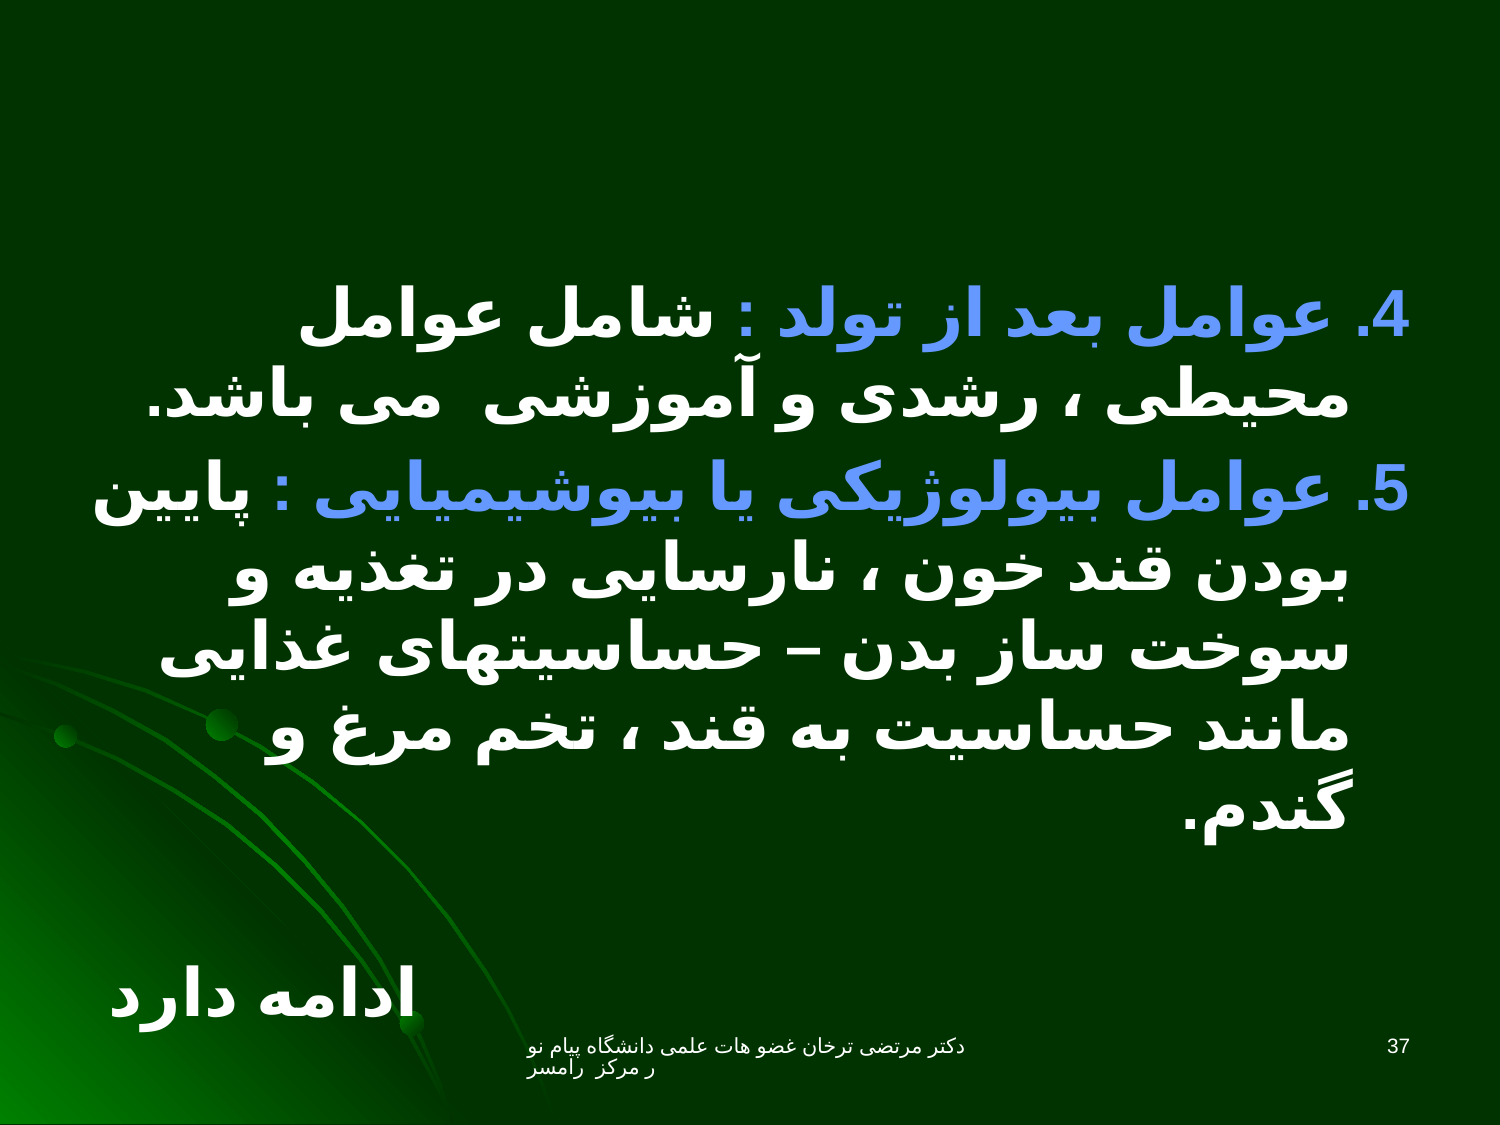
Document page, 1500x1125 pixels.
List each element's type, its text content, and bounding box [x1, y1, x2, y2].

slide_number 37 [1074, 1024, 1426, 1101]
list 4. عوامل بعد از تولد : شامل عوامل محیطی ، رشدی و آموزشی می باشد. 5. عوامل بیولوژیکی یا بیوشیمیایی : پایین بودن قند خون ، نارسایی در تغذیه و سوخت ساز بدن – حساسیتهای غذایی مانند حساسیت به قند ، تخم مرغ و گندم. ادامه دارد [74, 262, 1426, 1006]
footer دکتر مرتضی ترخان غضو هات علمی دانشگاه پیام نور مرکز رامسر [512, 1024, 988, 1101]
